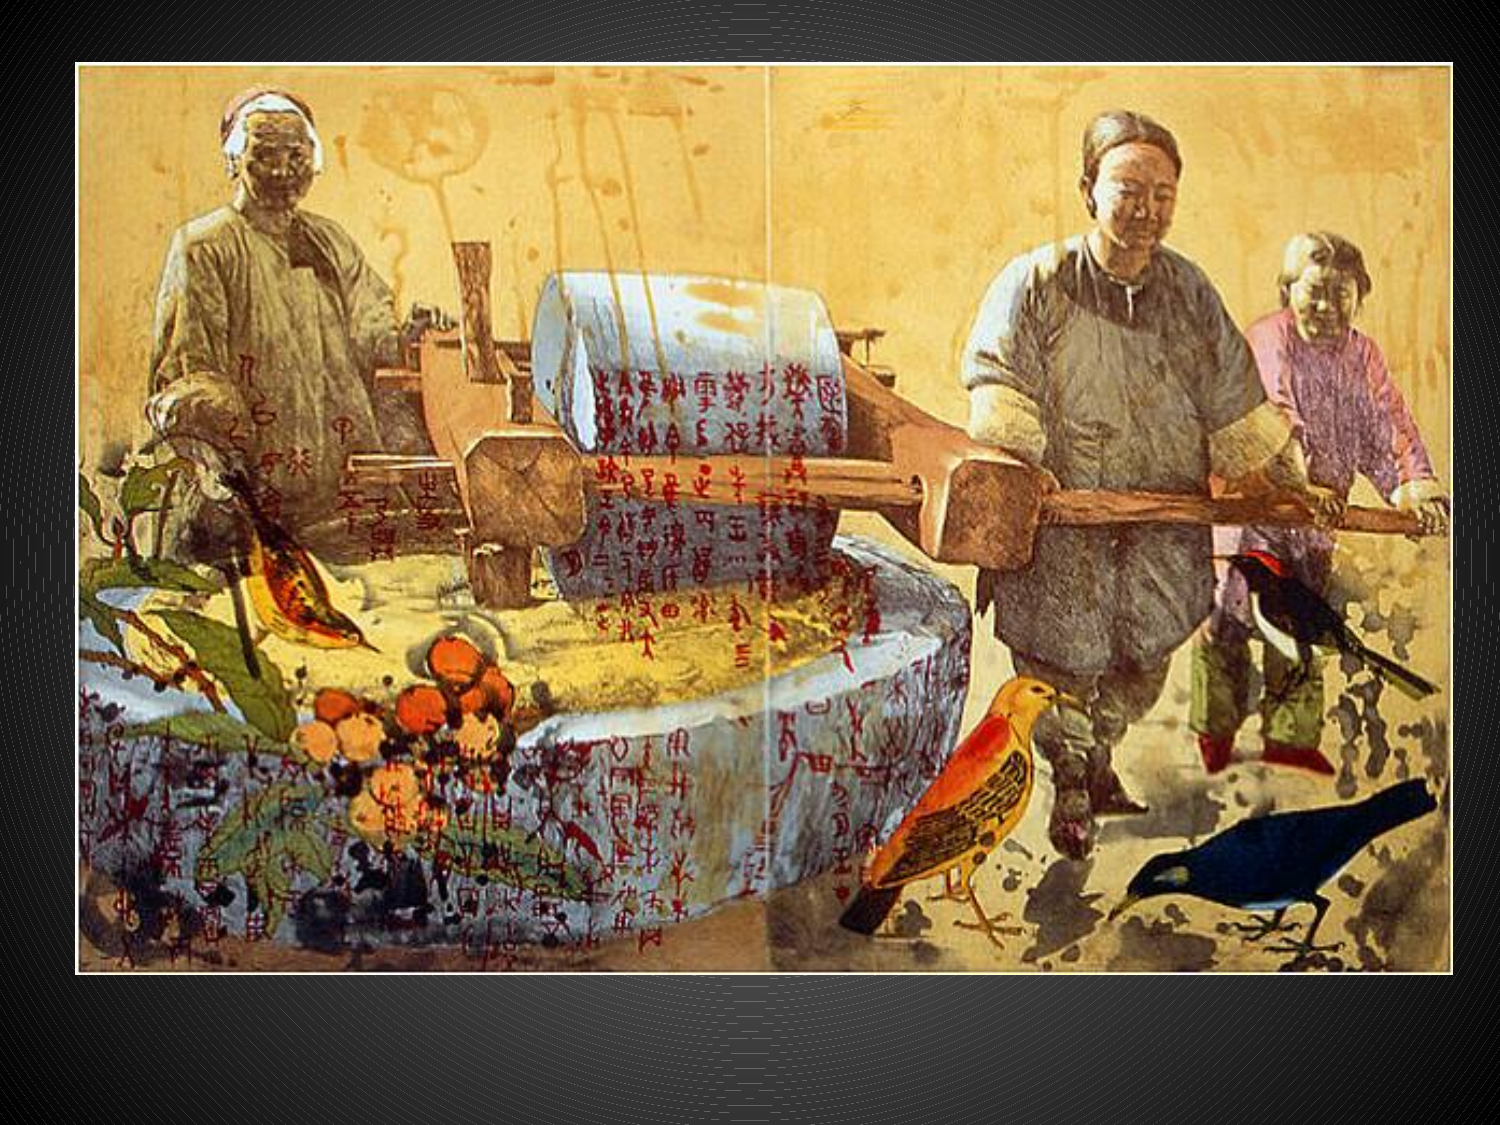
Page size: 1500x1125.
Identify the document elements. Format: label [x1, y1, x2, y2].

picture [74, 62, 1453, 976]
